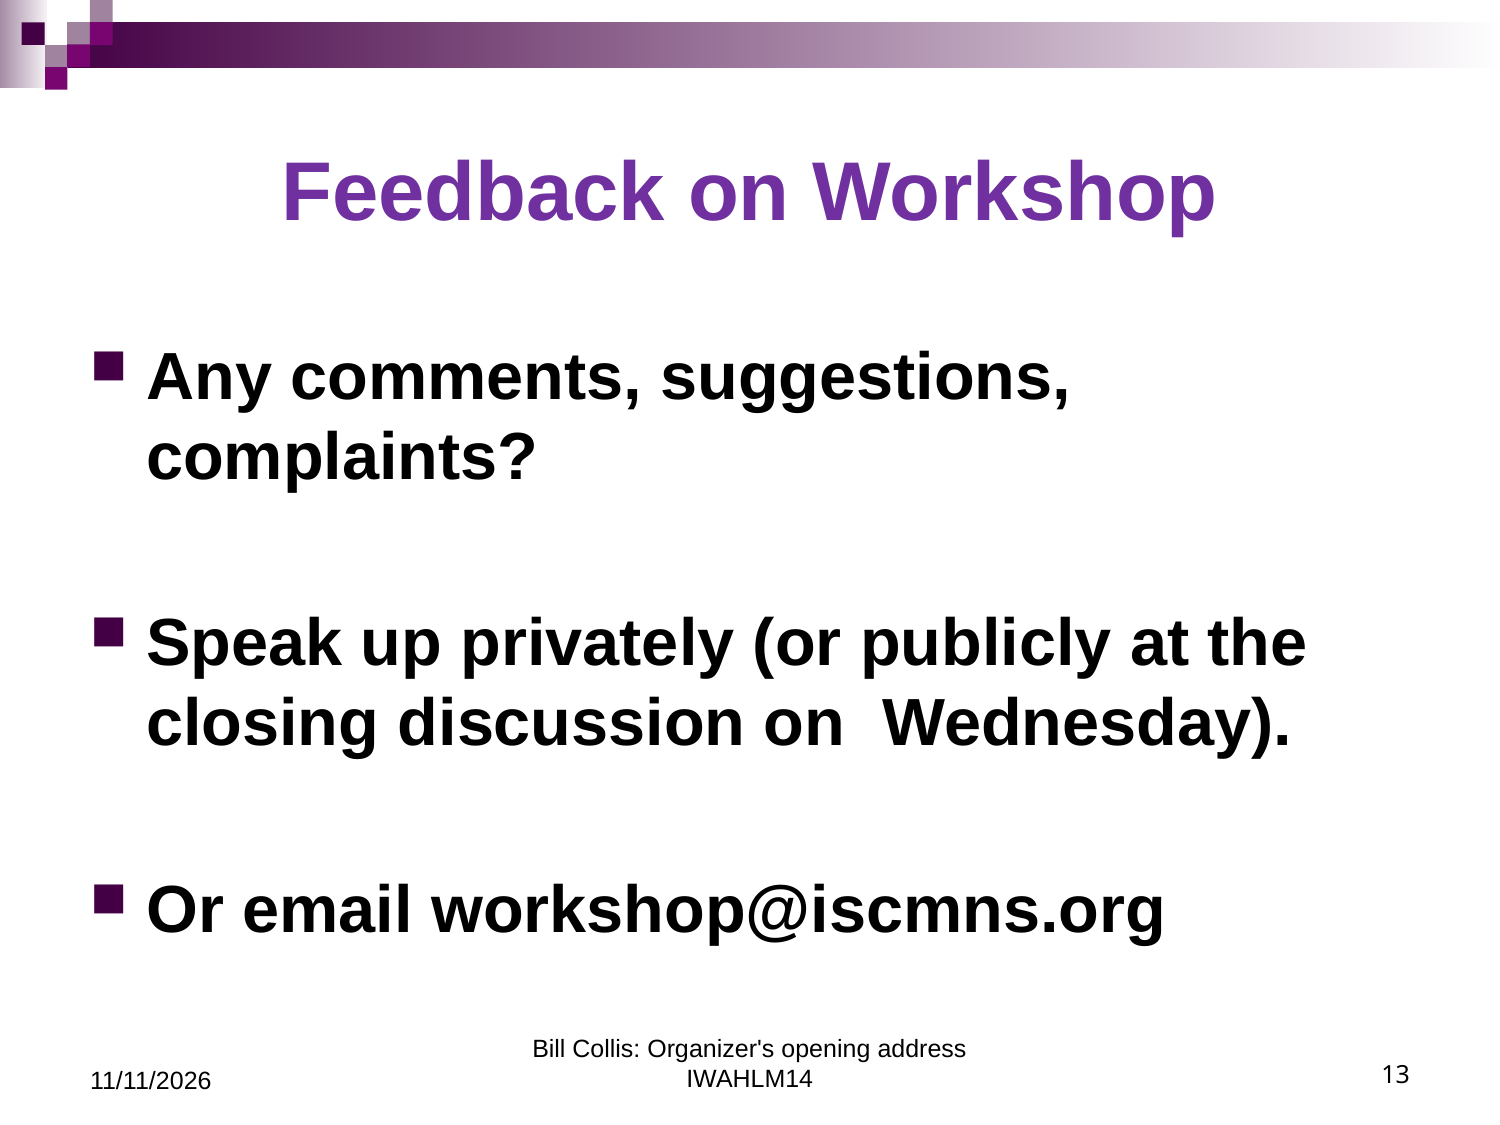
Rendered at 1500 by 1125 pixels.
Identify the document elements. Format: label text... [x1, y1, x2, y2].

list Any comments, suggestions, complaints? Speak up privately (or publicly at the closing discussion on Wednesday). Or email workshop@iscmns.org [75, 324, 1425, 963]
title Feedback on Workshop [75, 75, 1425, 300]
slide_number 13 [1074, 1025, 1425, 1100]
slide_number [75, 1024, 425, 1103]
footer Bill Collis: Organizer's opening address IWAHLM14 [512, 1025, 988, 1100]
